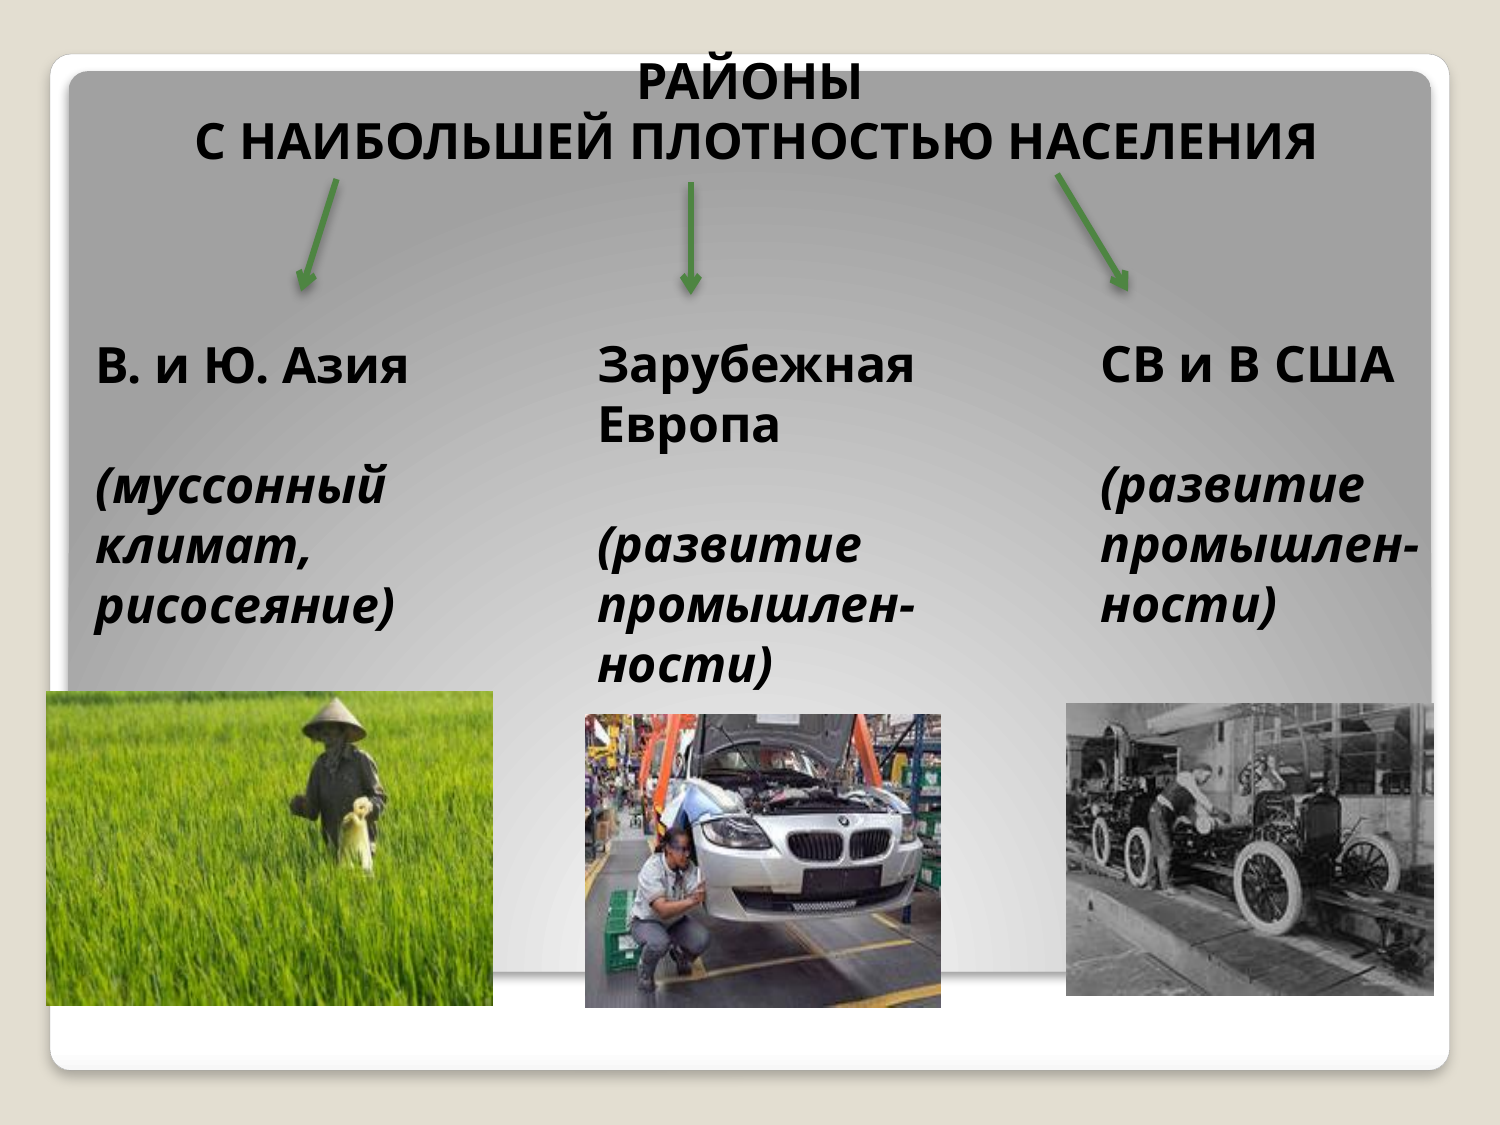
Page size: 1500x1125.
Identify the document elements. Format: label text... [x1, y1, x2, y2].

picture [46, 691, 493, 1007]
text_box СВ и В США (развитие промышлен- ности) [1086, 325, 1435, 641]
picture [585, 714, 941, 1009]
picture [1066, 702, 1434, 997]
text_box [1056, 173, 1129, 292]
text_box В. и Ю. Азия (муссонный климат, рисосеяние) [81, 326, 426, 690]
text_box Зарубежная Европа (развитие промышлен- ности) [582, 325, 932, 701]
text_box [300, 178, 337, 292]
text_box РАЙОНЫ С НАИБОЛЬШЕЙ ПЛОТНОСТЬЮ НАСЕЛЕНИЯ [179, 42, 1334, 178]
